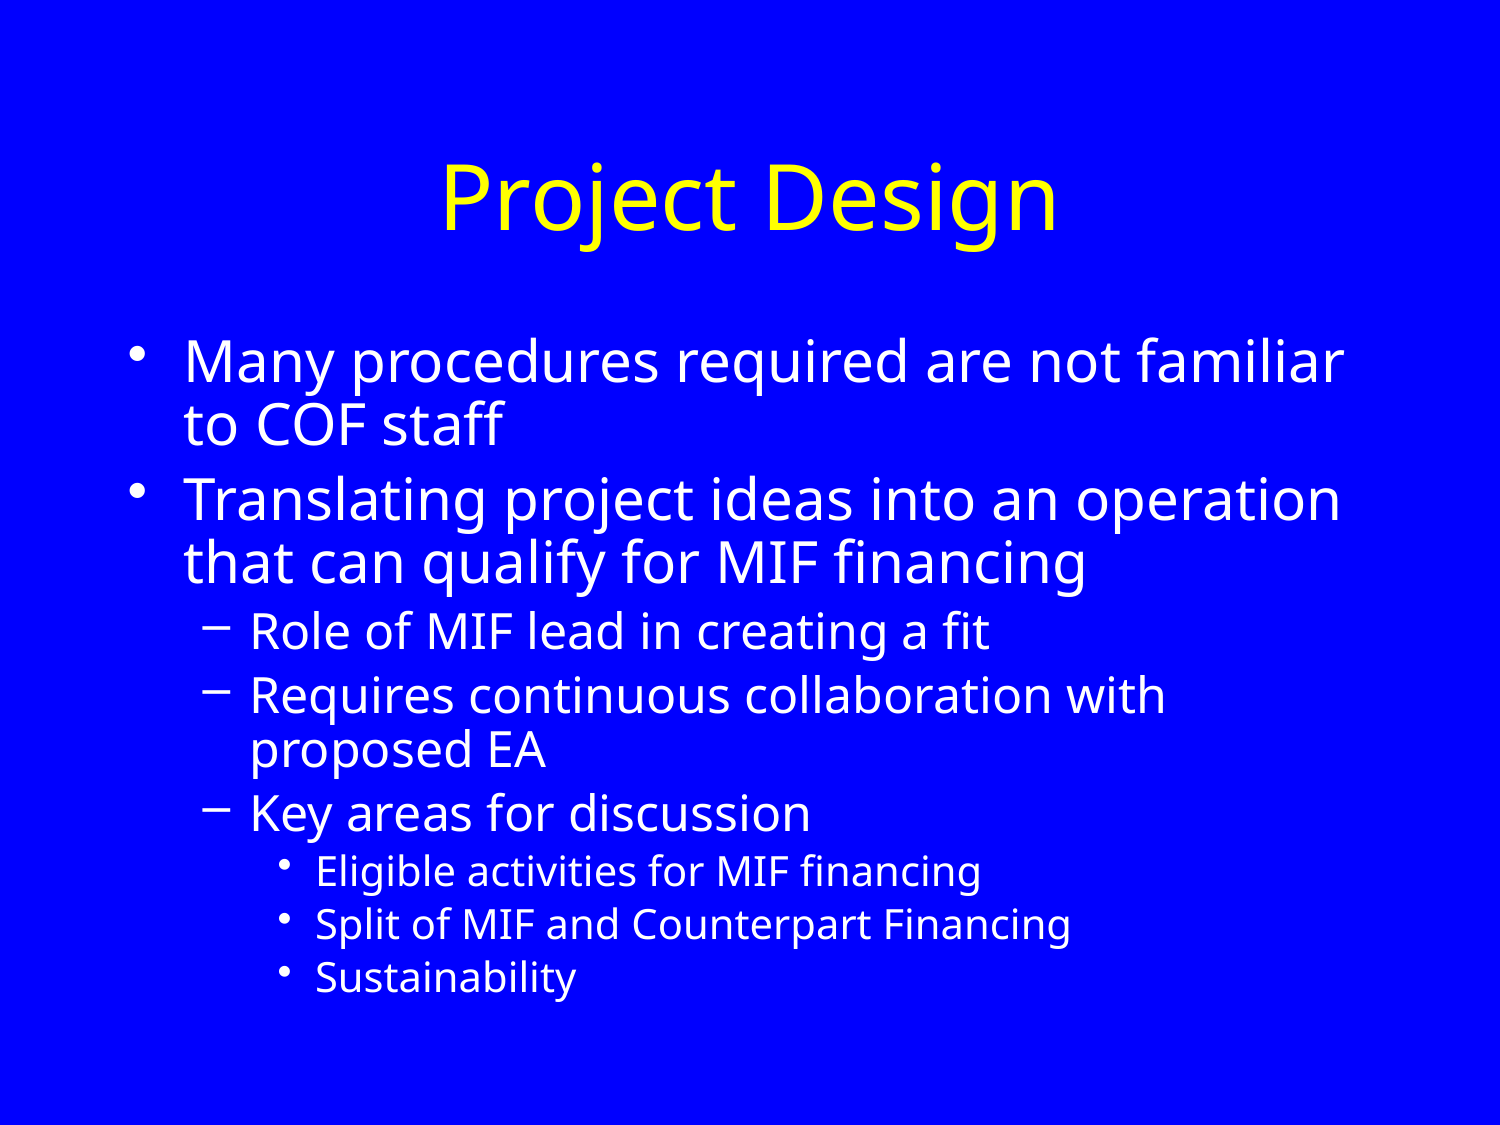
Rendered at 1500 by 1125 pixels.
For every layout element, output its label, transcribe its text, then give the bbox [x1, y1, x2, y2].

list Many procedures required are not familiar to COF staff Translating project ideas into an operation that can qualify for MIF financing Role of MIF lead in creating a fit Requires continuous collaboration with proposed EA Key areas for discussion Eligible activities for MIF financing Split of MIF and Counterpart Financing Sustainability [112, 324, 1388, 1001]
title Project Design [112, 99, 1388, 288]
